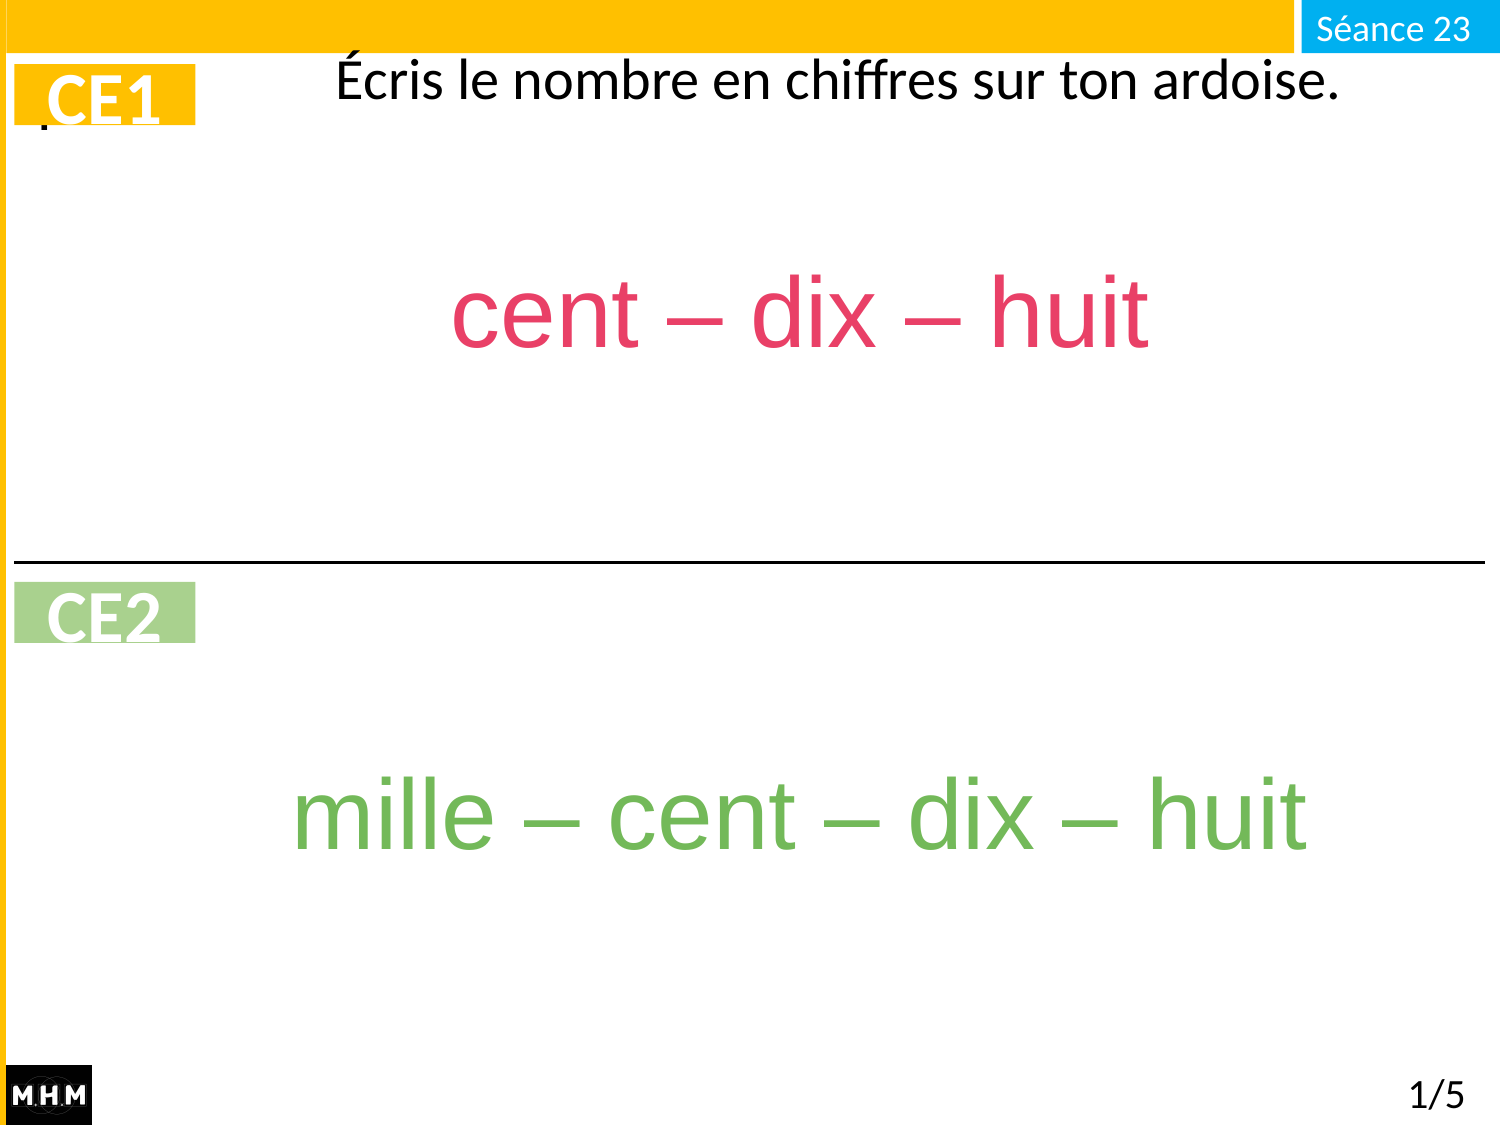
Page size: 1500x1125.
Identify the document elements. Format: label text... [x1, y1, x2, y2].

text_box CE1 [13, 63, 196, 126]
text_box CE2 [13, 581, 196, 644]
list 1/5 [1373, 1064, 1500, 1125]
picture [6, 1065, 92, 1125]
text_box mille – cent – dix – huit [277, 741, 1486, 877]
title Écris le nombre en chiffres sur ton ardoise. [320, 36, 1500, 126]
text_box cent – dix – huit [435, 239, 1225, 375]
